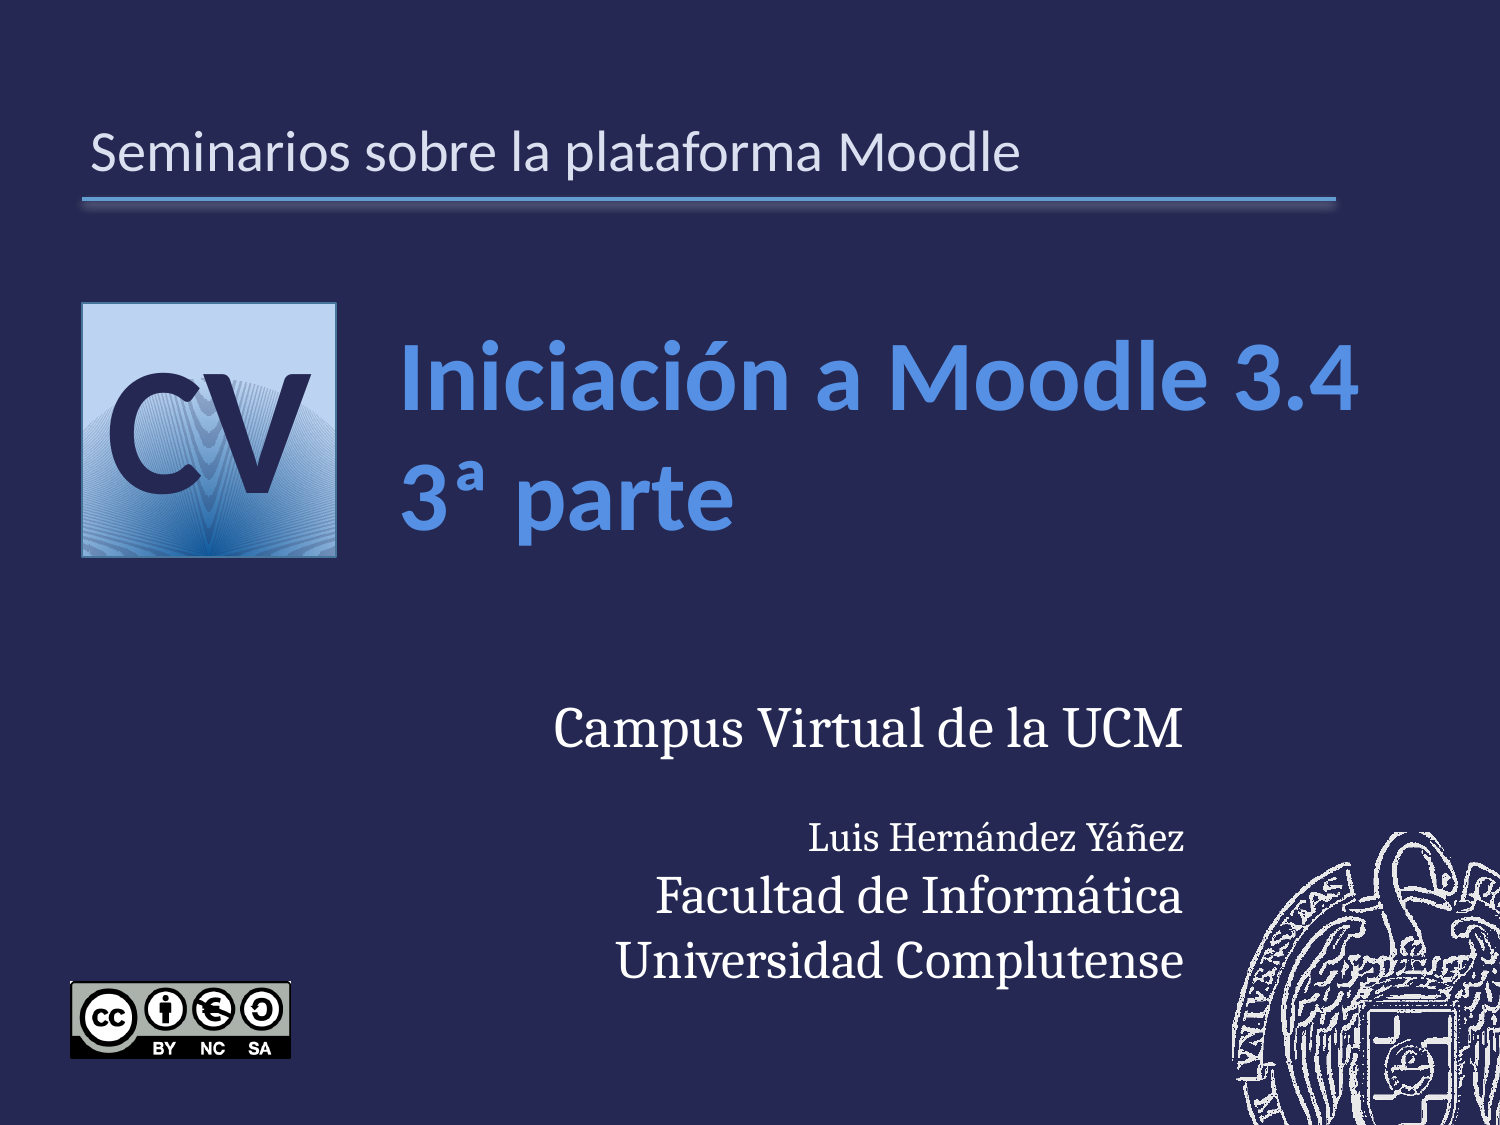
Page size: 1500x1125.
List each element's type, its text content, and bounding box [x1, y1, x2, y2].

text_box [99, 983, 297, 1071]
text_box CV [81, 302, 337, 558]
text_box Seminarios sobre la plataforma Moodle [75, 105, 1037, 191]
title Iniciación a Moodle 3.4 3ª parte [398, 302, 1395, 551]
subtitle Campus Virtual de la UCM Luis Hernández Yáñez Facultad de Informática Universidad Complutense [99, 681, 1196, 1079]
picture [70, 981, 291, 1059]
picture [1232, 832, 1500, 1125]
